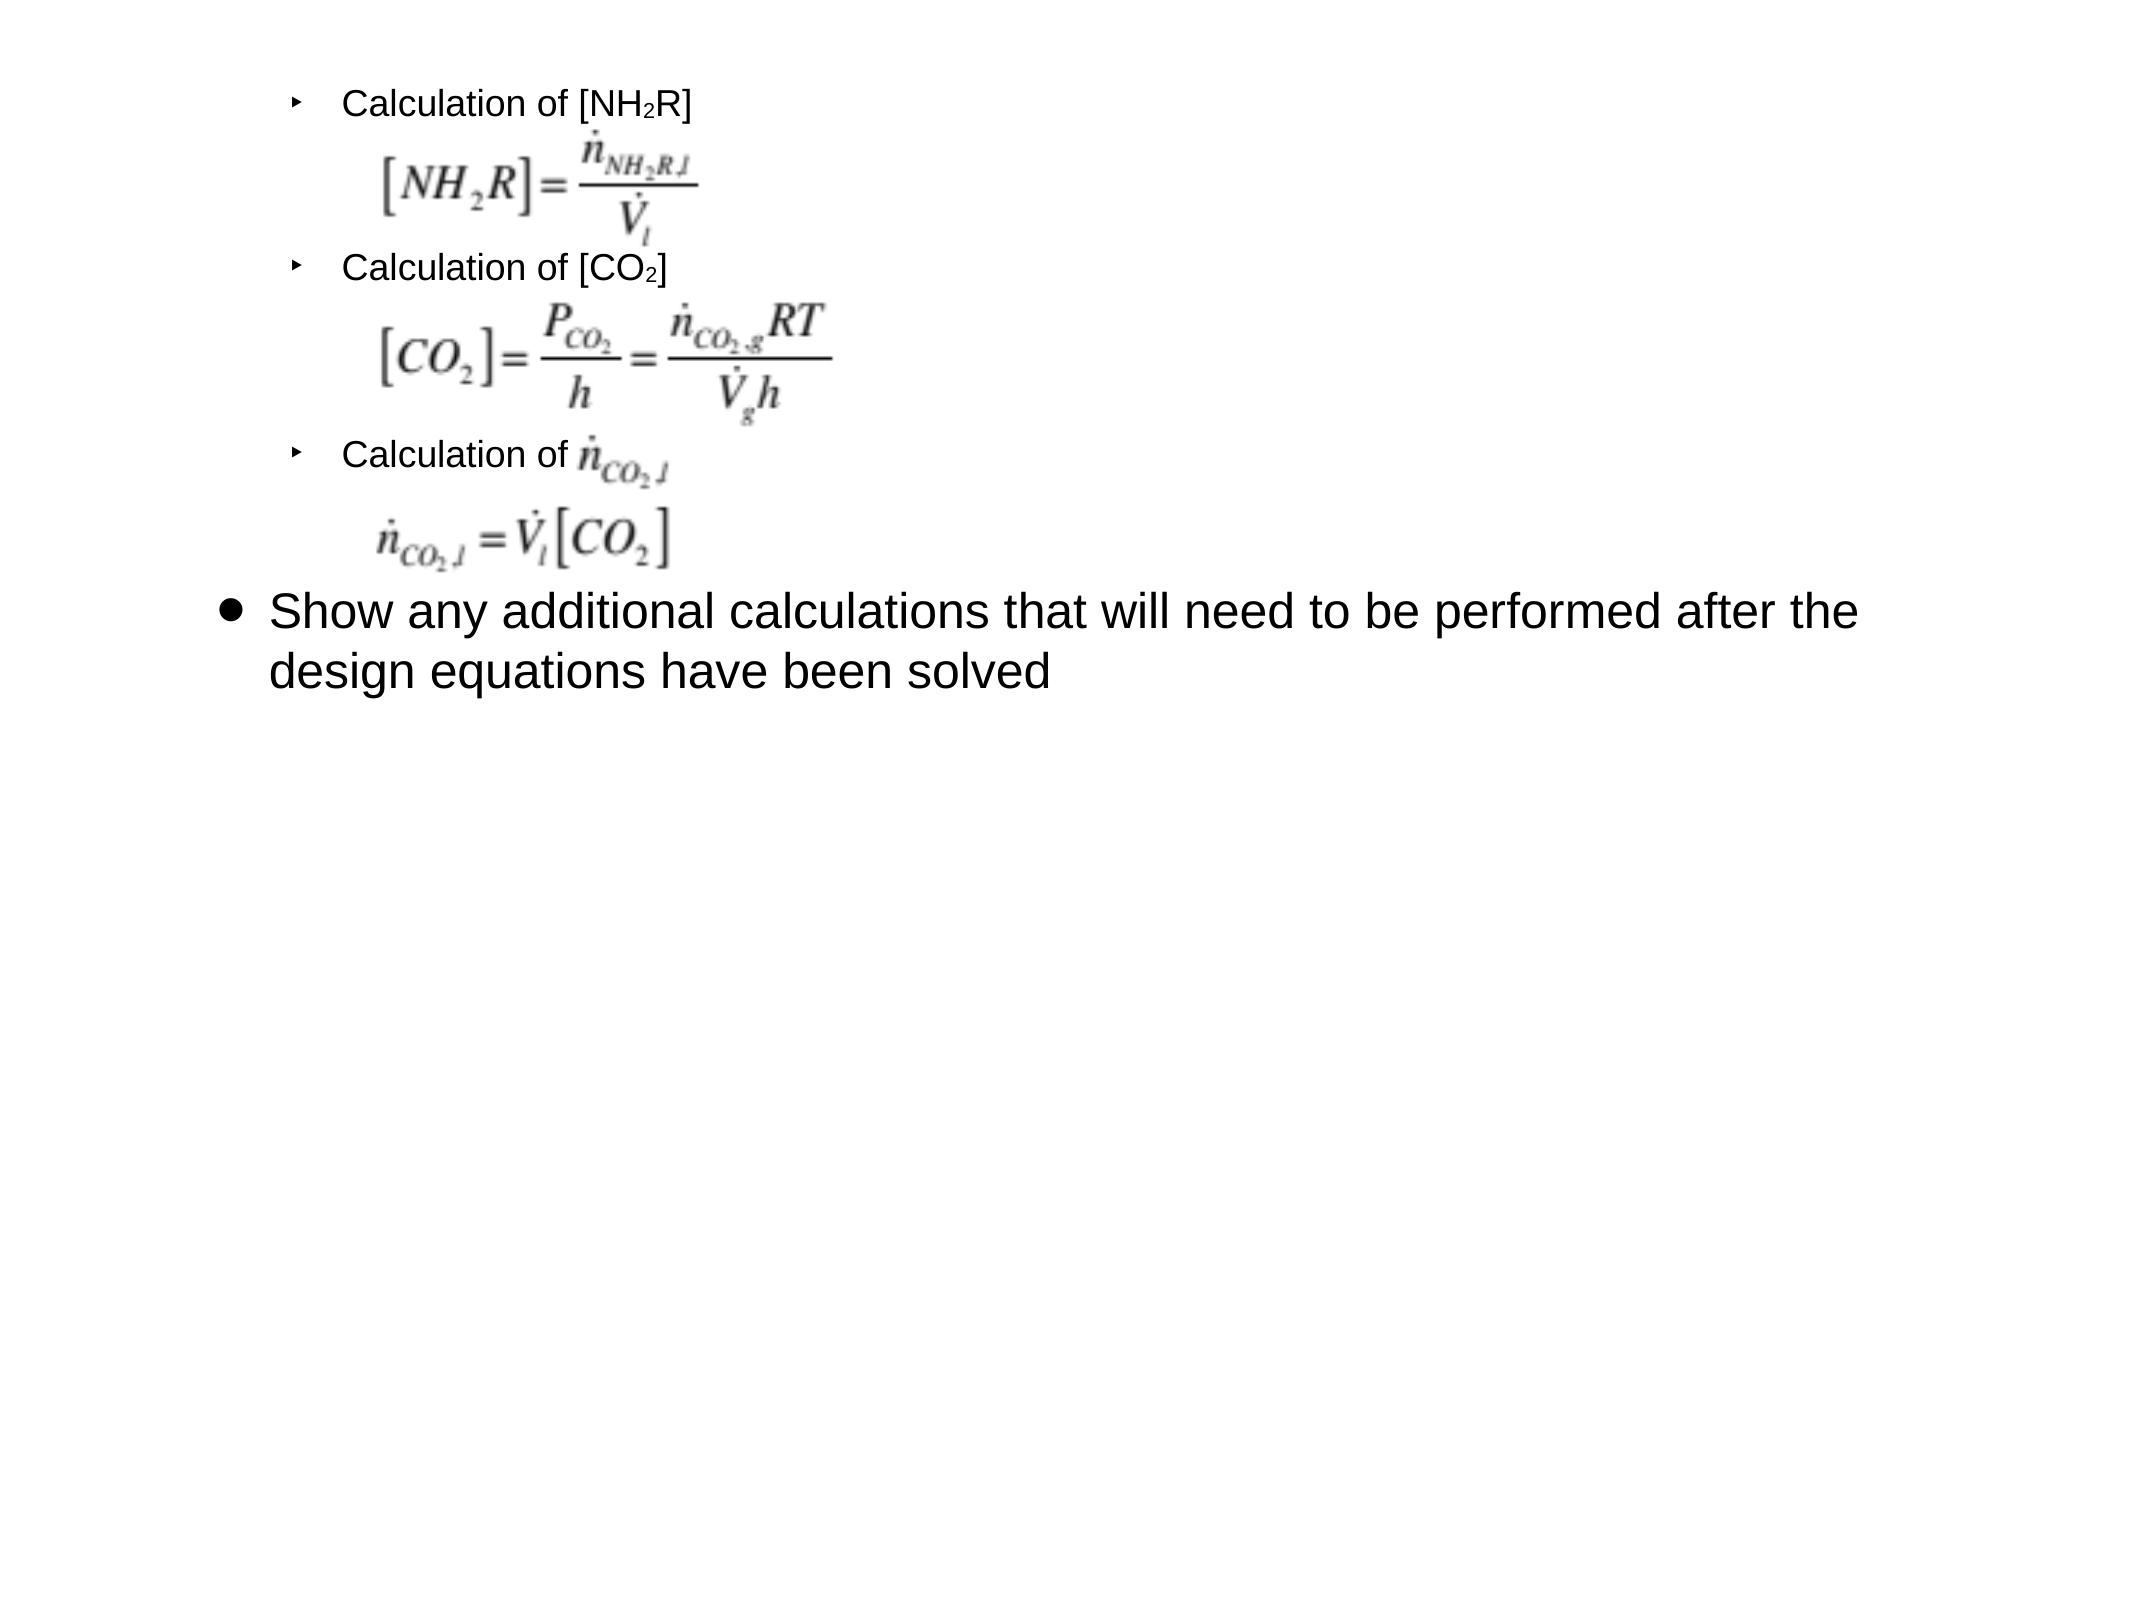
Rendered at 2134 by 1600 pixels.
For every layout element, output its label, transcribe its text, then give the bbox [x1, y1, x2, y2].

picture [376, 289, 837, 494]
list Calculation of [NH2R] Calculation of [CO2] Calculation of Show any additional calculations that will need to be performed after the design equations have been solved [208, 70, 1925, 1478]
picture [372, 499, 673, 576]
picture [378, 116, 703, 254]
